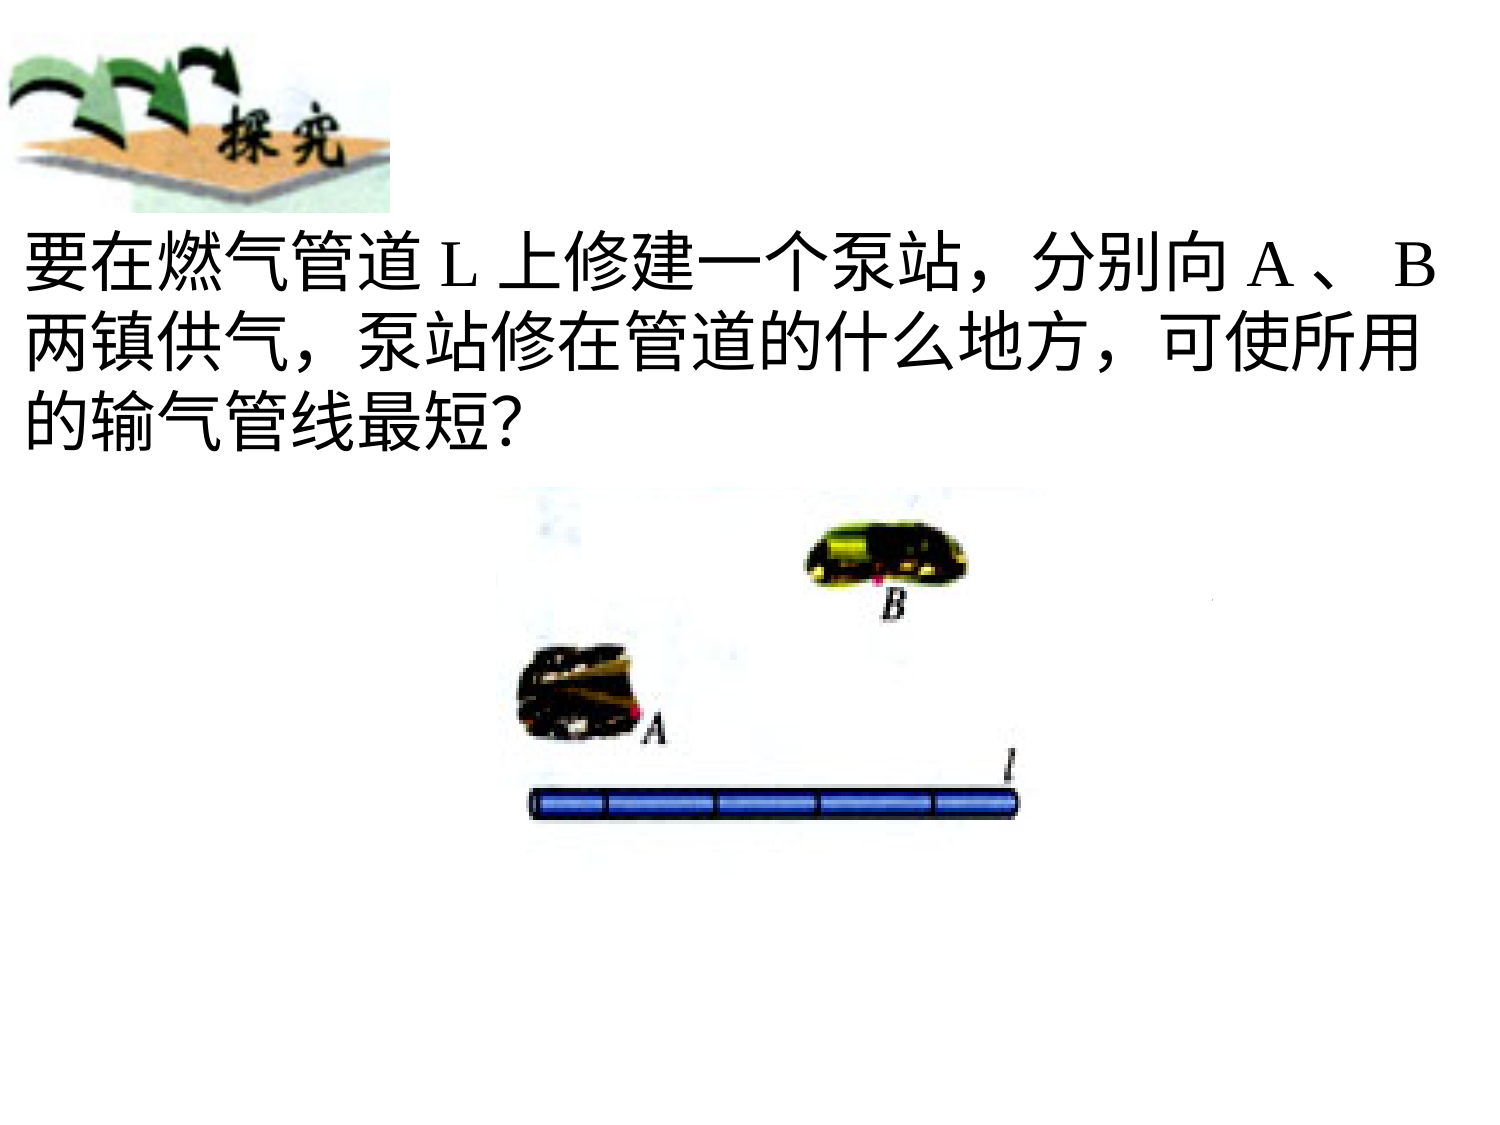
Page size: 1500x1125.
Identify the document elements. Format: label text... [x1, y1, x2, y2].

picture [496, 487, 1047, 875]
text_box 要在燃气管道L上修建一个泵站，分别向A、B两镇供气，泵站修在管道的什么地方，可使所用的输气管线最短？ [8, 212, 1500, 468]
picture [0, 0, 390, 213]
